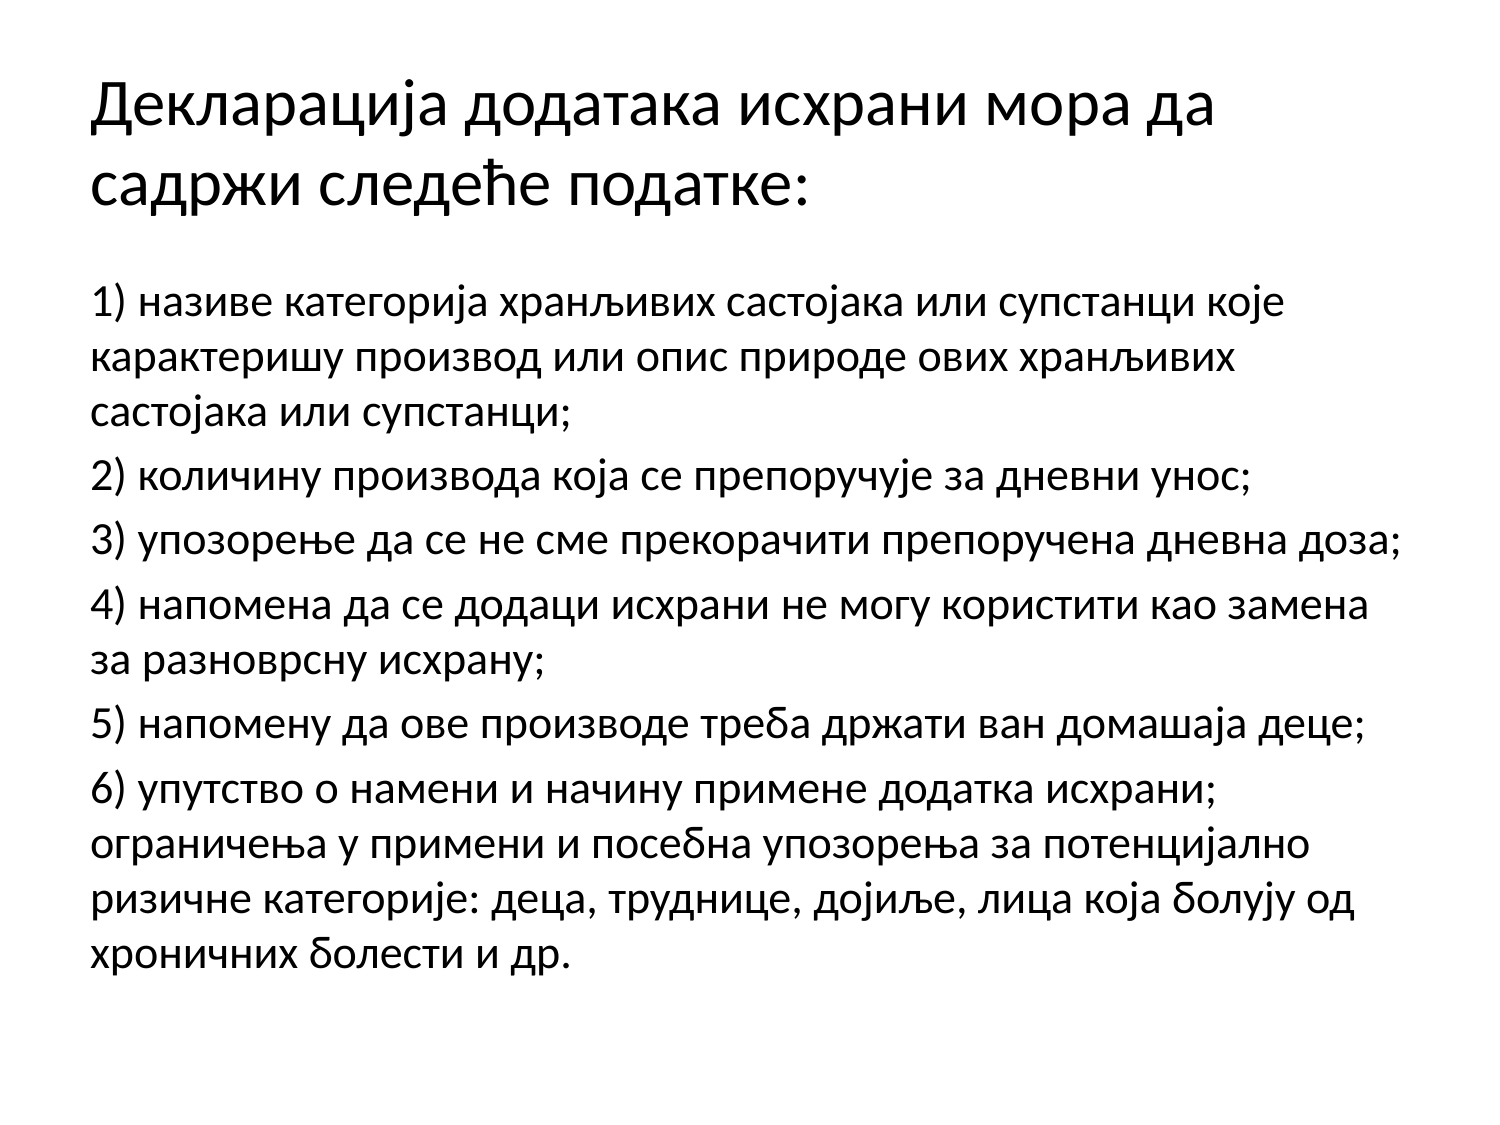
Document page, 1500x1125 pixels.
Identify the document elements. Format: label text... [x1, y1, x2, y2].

title Декларација додатака исхрани мора да садржи следеће податке: [74, 44, 1426, 233]
list 1) називе категорија хранљивих састојака или супстанци које карактеришу производ или опис природе ових хранљивих састојака или супстанци; 2) количину производа која се препоручује за дневни унос; 3) упозорење да се не сме прекорачити препоручена дневна доза; 4) напомена да се додаци исхрани не могу користити као замена за разноврсну исхрану; 5) напомену да ове производе треба држати ван домашаја деце; 6) упутство о намени и начину примене додатка исхрани; ограничења у примени и посебна упозорења за потенцијално ризичне категорије: деца, труднице, дојиље, лица која болују од хроничних болести и др. [74, 262, 1426, 1006]
